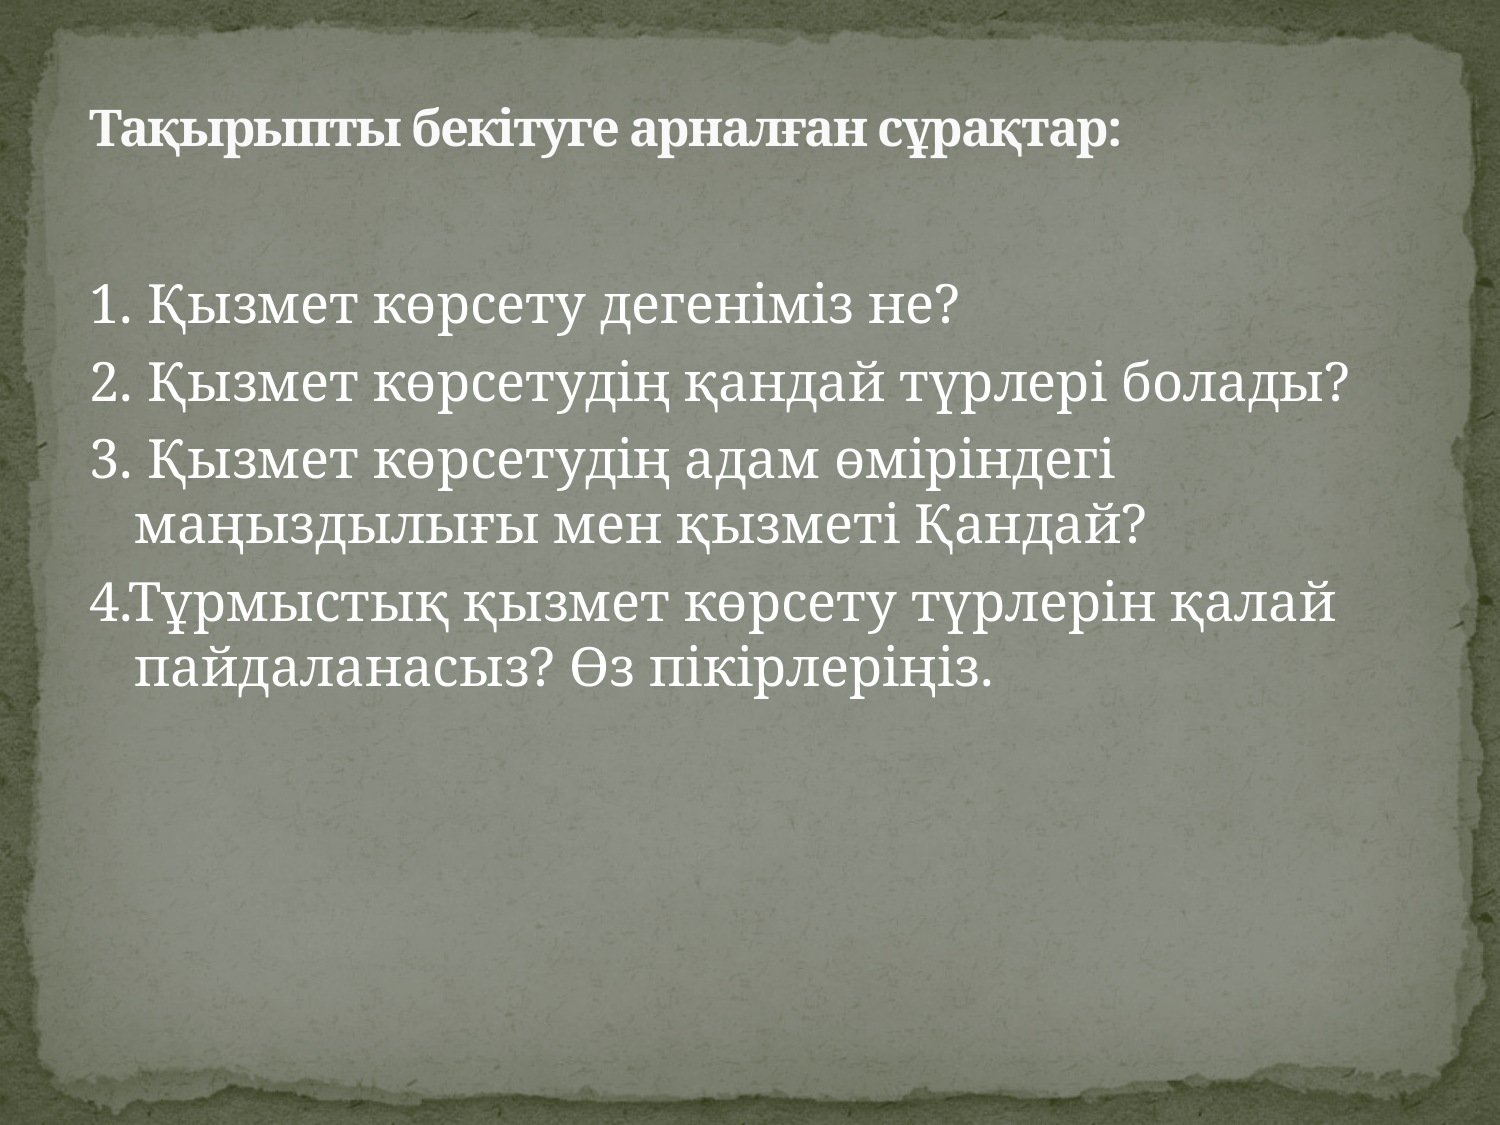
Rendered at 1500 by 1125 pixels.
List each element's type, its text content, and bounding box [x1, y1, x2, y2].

title Тақырыпты бекітуге арналған сұрақтар: [74, 24, 1425, 225]
list 1. Қызмет көрсету дегеніміз не? 2. Қызмет көрсетудің қандай түрлері болады? 3. Қызмет көрсетудің адам өміріндегі маңыздылығы мен қызметі Қандай? 4.Тұрмыстық қызмет көрсету түрлерін қалай пайдаланасыз? Өз пікірлеріңіз. [75, 262, 1425, 1035]
